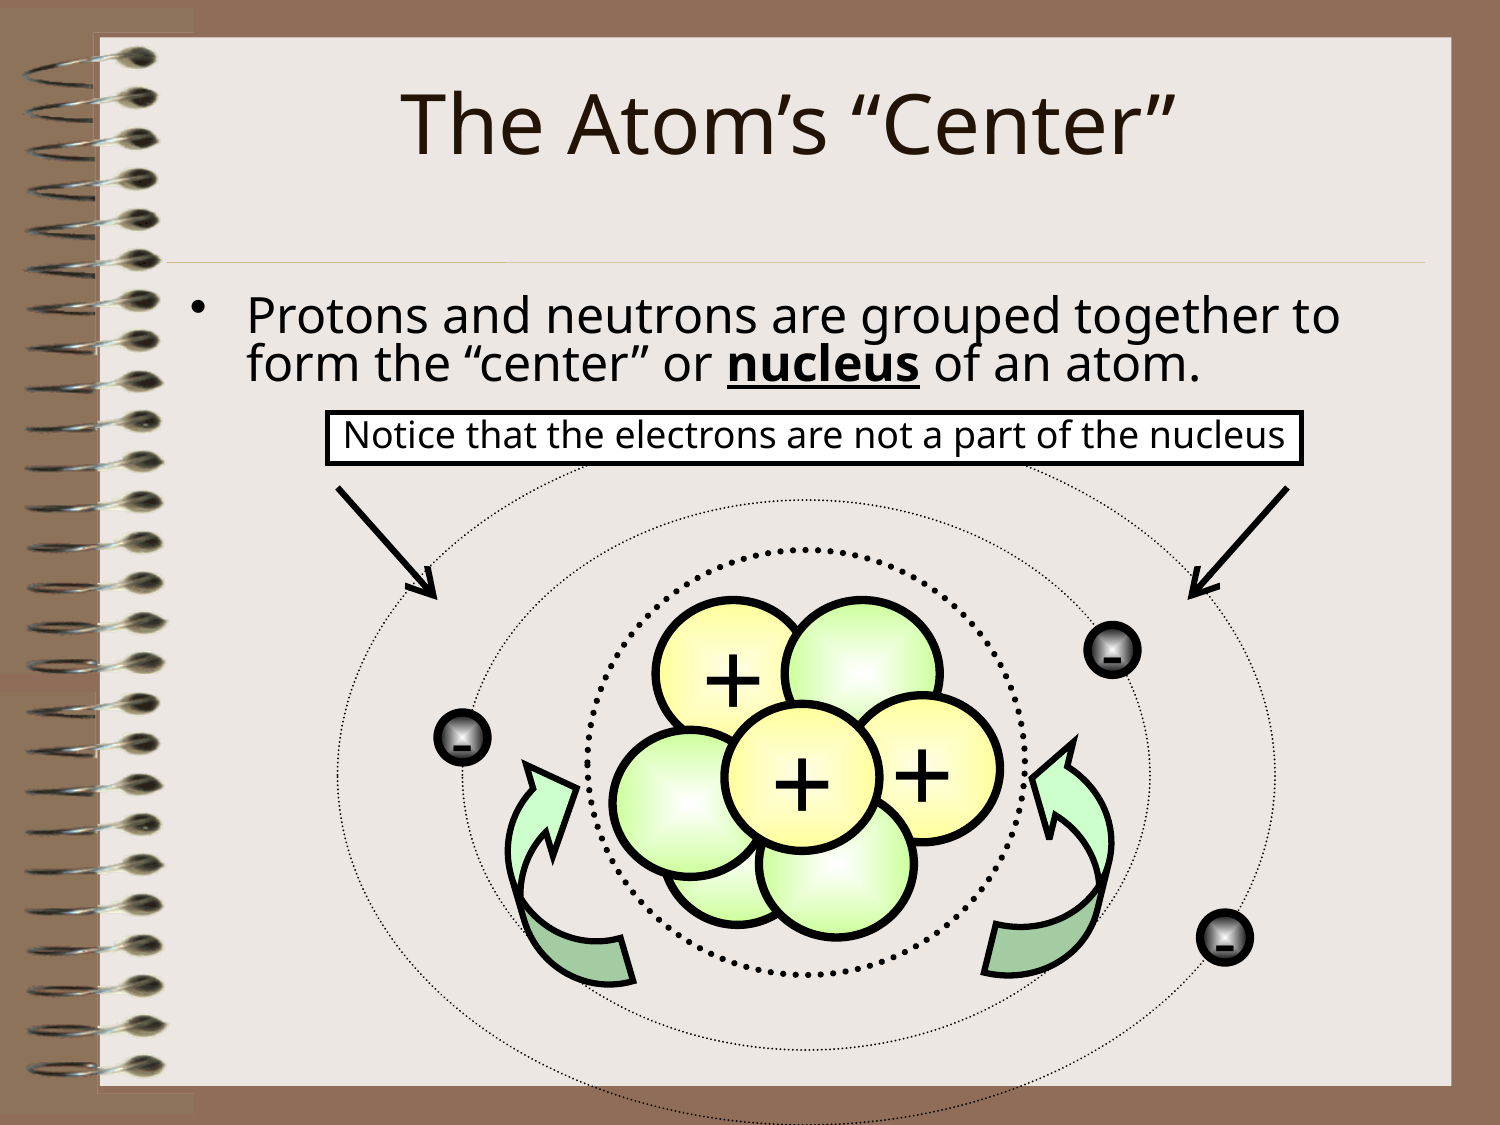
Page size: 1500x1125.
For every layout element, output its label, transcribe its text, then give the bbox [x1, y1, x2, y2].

text_box [507, 764, 634, 985]
text_box [667, 549, 945, 598]
text_box - [1200, 912, 1251, 963]
picture [0, 8, 194, 674]
text_box [587, 674, 607, 851]
text_box [1187, 487, 1288, 601]
text_box [462, 513, 1150, 942]
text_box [612, 599, 1001, 938]
text_box [337, 513, 1276, 1125]
text_box [983, 742, 1112, 976]
text_box Notice that the electrons are not a part of the nucleus [327, 412, 1302, 464]
text_box [574, 947, 1056, 1051]
text_box - [437, 712, 488, 763]
text_box [337, 487, 438, 601]
text_box [697, 947, 915, 976]
picture [0, 692, 194, 1115]
text_box - [1087, 624, 1138, 675]
title The Atom’s “Center” [174, 62, 1426, 251]
list Protons and neutrons are grouped together to form the “center” or nucleus of an atom. [174, 287, 1413, 513]
text_box [1004, 671, 1025, 854]
